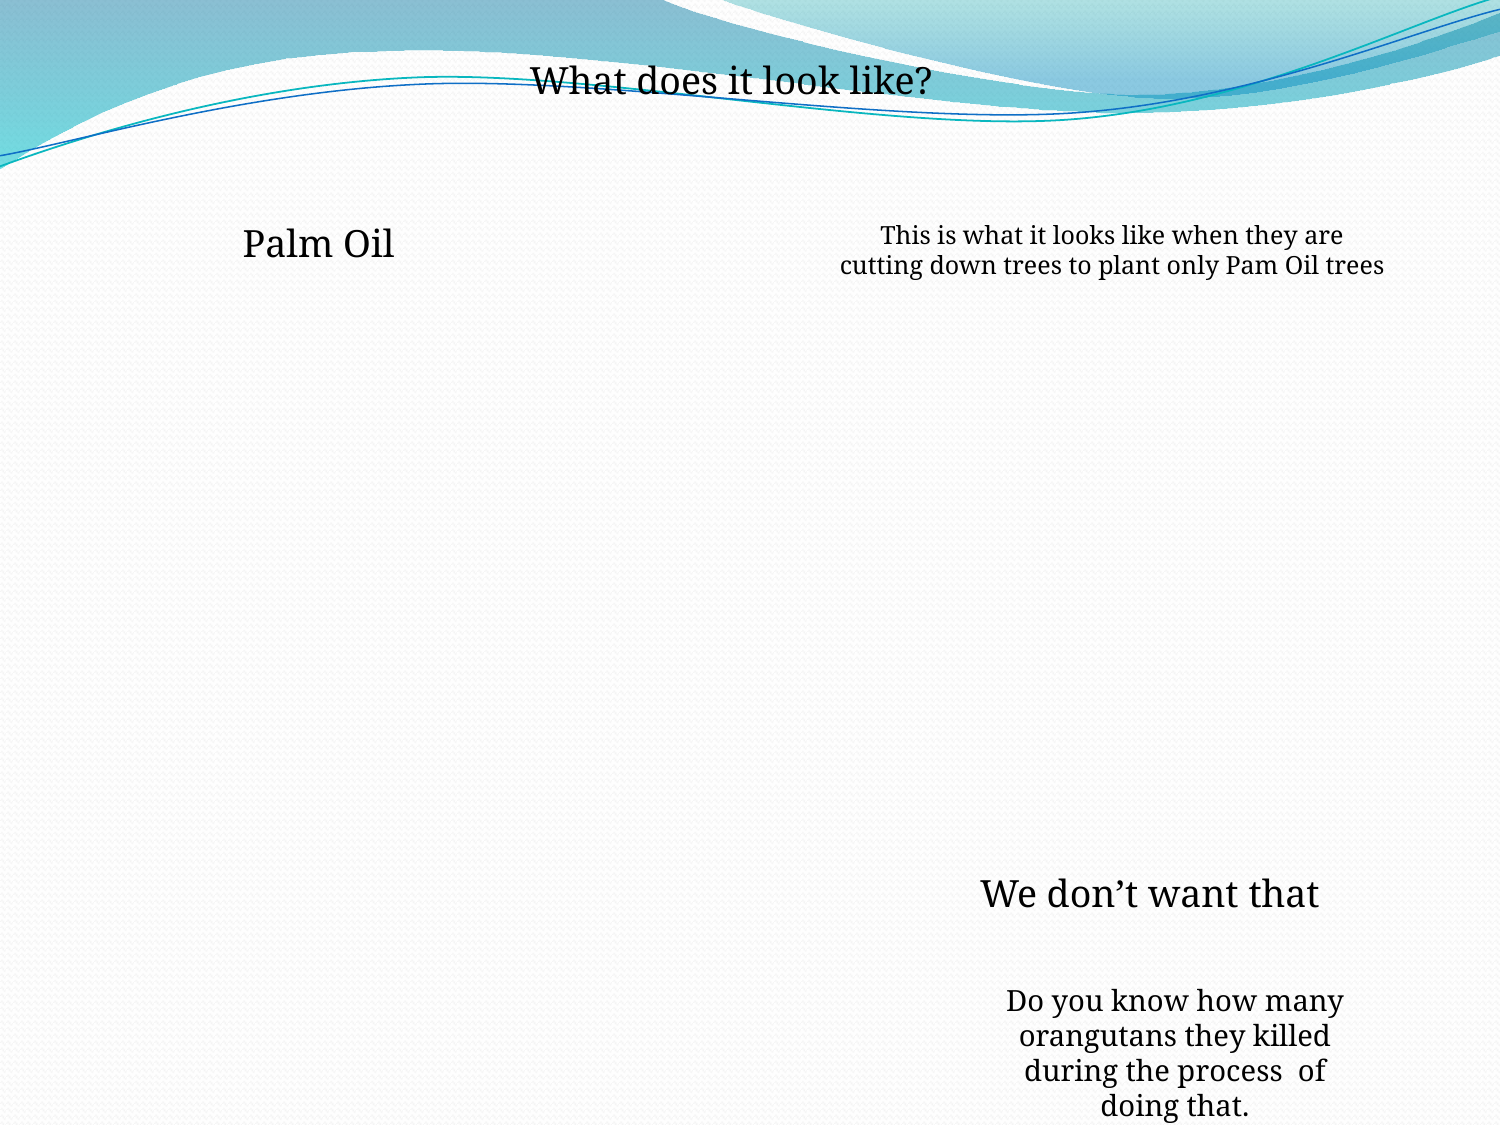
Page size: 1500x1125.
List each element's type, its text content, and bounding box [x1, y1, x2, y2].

text_box This is what it looks like when they are cutting down trees to plant only Pam Oil trees [825, 212, 1400, 318]
text_box What does it look like? [399, 49, 1063, 110]
text_box Do you know how many orangutans they killed during the process of doing that. [975, 974, 1375, 1125]
text_box Palm Oil [112, 212, 525, 273]
text_box We don’t want that [825, 862, 1475, 923]
